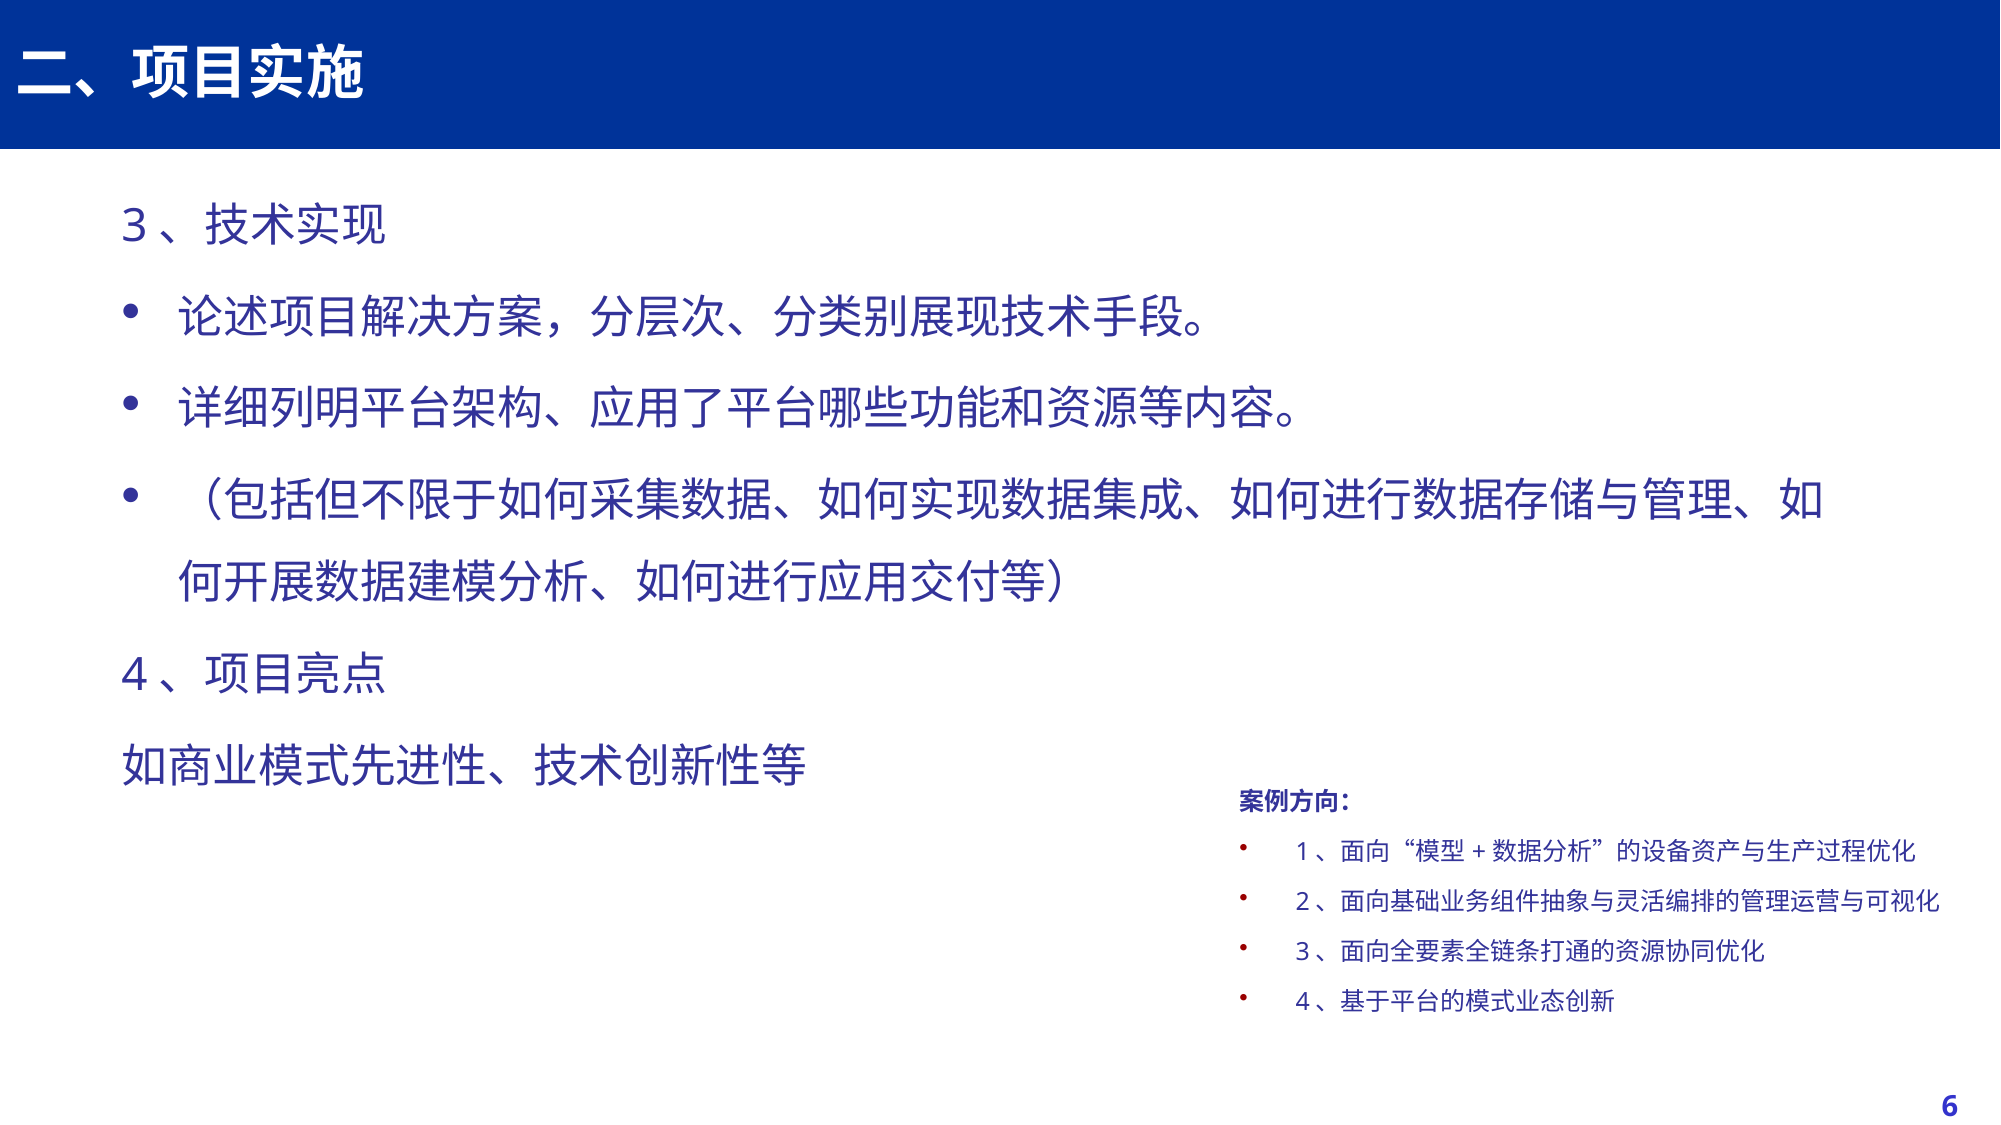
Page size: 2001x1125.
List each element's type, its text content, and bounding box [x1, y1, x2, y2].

title 二、项目实施 [0, 0, 2000, 145]
list 3、技术实现 论述项目解决方案，分层次、分类别展现技术手段。 详细列明平台架构、应用了平台哪些功能和资源等内容。 （包括但不限于如何采集数据、如何实现数据集成、如何进行数据存储与管理、如何开展数据建模分析、如何进行应用交付等） 4、项目亮点 如商业模式先进性、技术创新性等 [31, 160, 1865, 819]
text_box 案例方向： 1、面向“模型+数据分析”的设备资产与生产过程优化 2、面向基础业务组件抽象与灵活编排的管理运营与可视化 3、面向全要素全链条打通的资源协同优化 4、基于平台的模式业态创新 [1224, 763, 1957, 1028]
